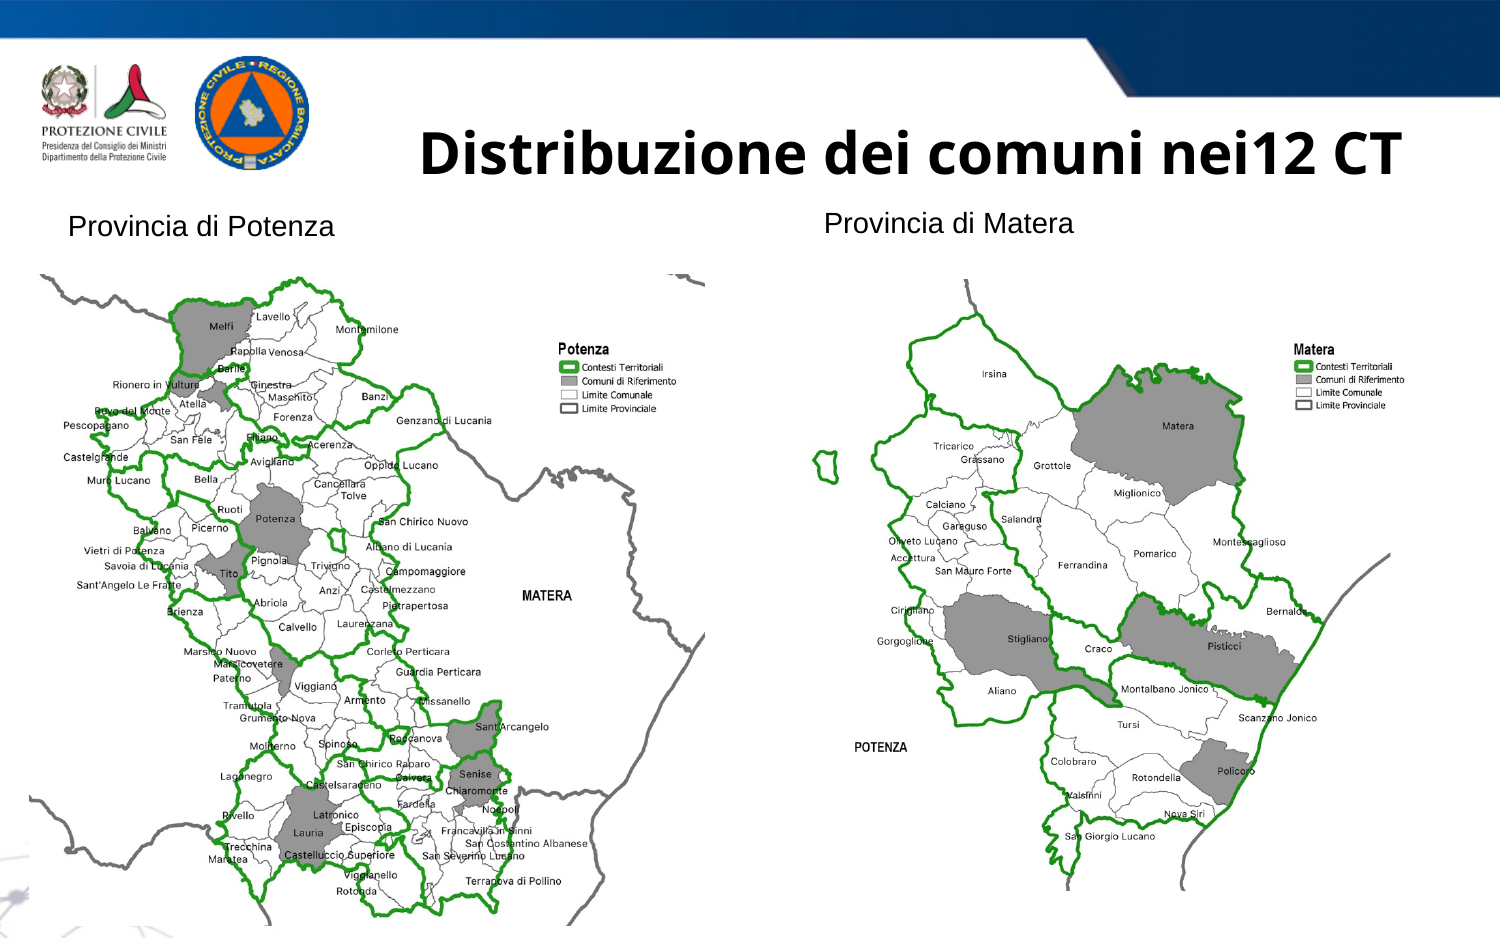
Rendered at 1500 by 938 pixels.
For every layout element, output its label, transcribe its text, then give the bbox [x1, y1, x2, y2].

text_box Provincia di Matera [809, 197, 1235, 247]
text_box Distribuzione dei comuni nei12 CT [404, 86, 1456, 217]
picture [0, 0, 1500, 938]
text_box Provincia di Potenza [53, 200, 479, 250]
